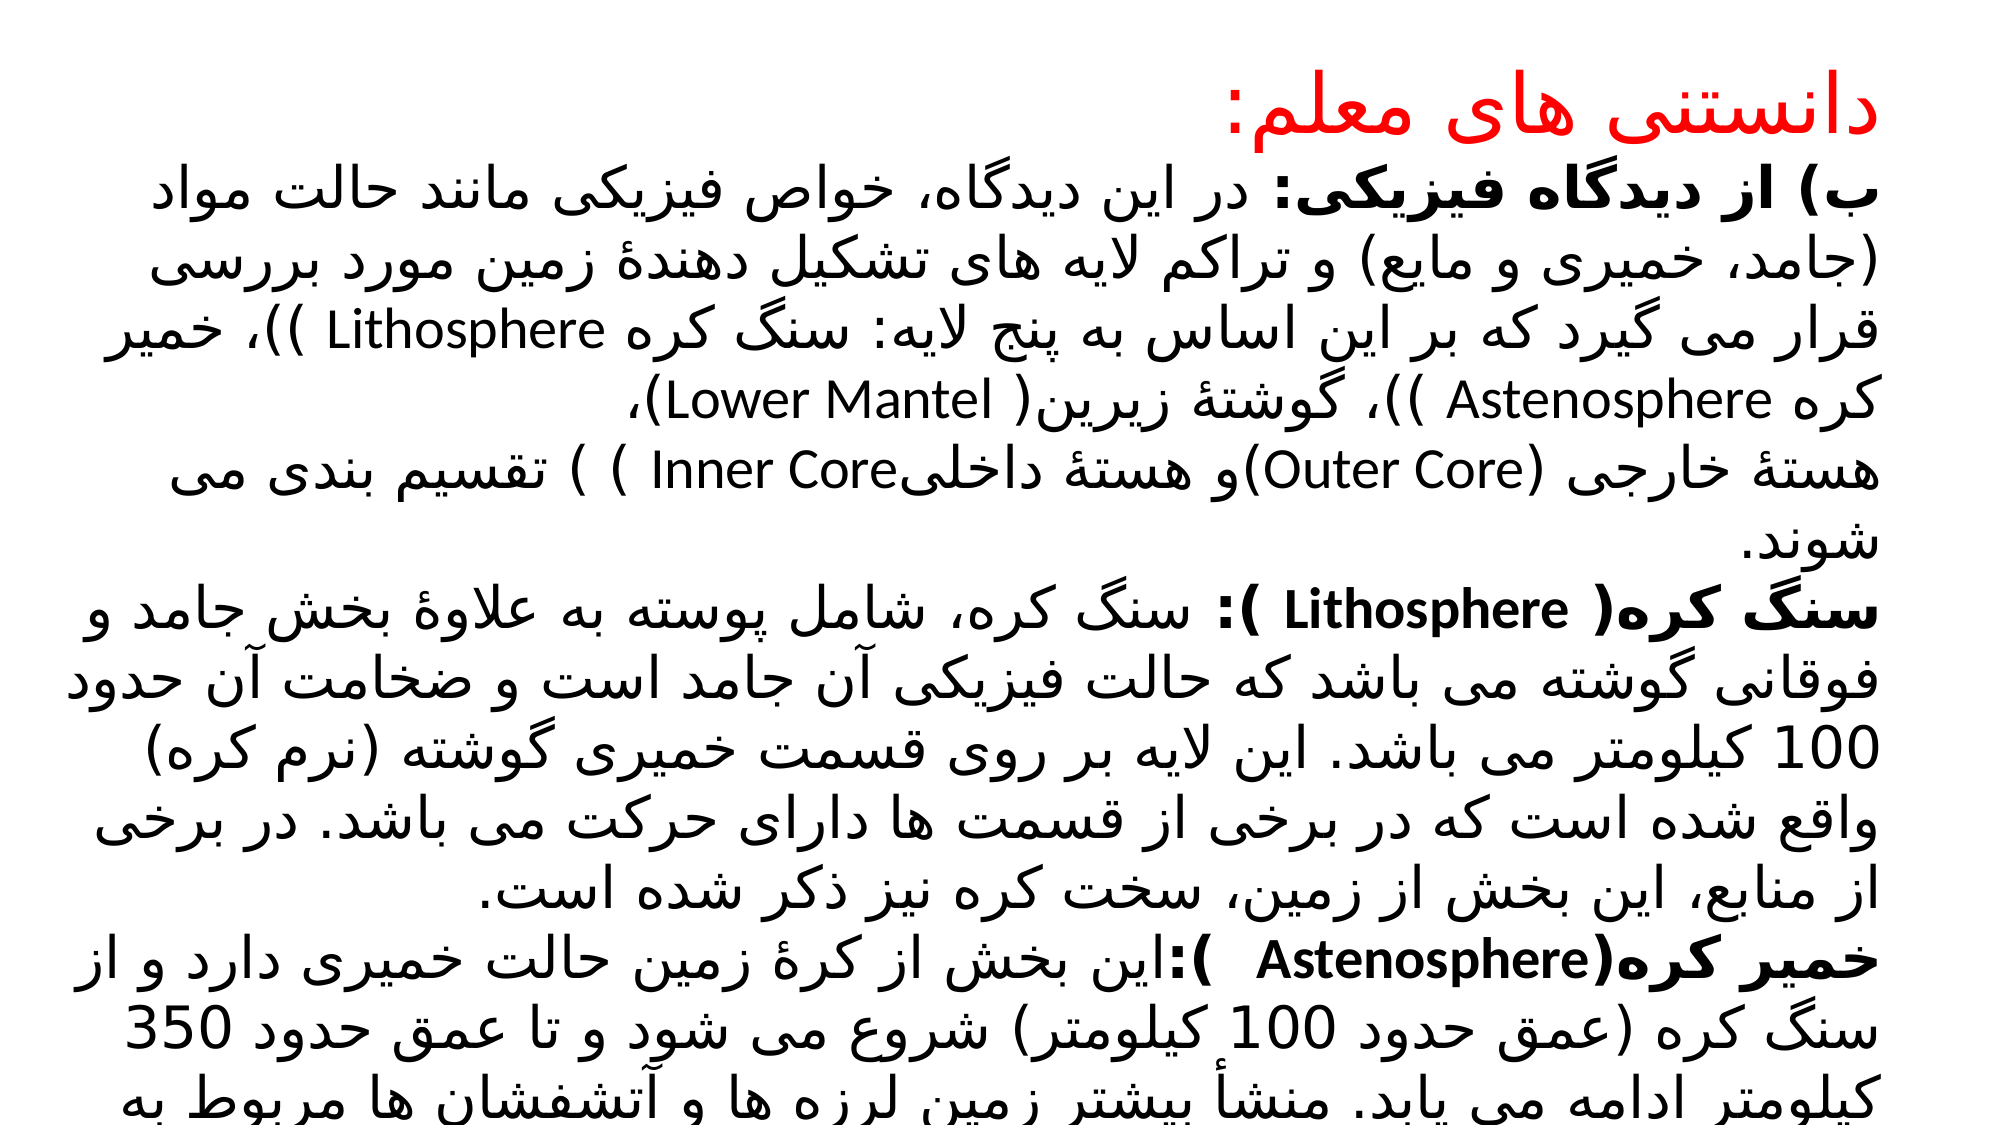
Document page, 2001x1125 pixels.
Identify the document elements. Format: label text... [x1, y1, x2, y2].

text_box دانستنی های معلم: ب) از دیدگاه فیزیکی: در این دیدگاه، خواص فیزیکی مانند حالت مواد (جامد، خمیری و مایع) و تراکم لایه های تشکیل دهندهٔ زمین مورد بررسی قرار می گیرد که بر این اساس به پنج لایه: سنگ کره Lithosphere ))، خمیر کره Astenosphere ))، گوشتهٔ زیرین( Lower Mantel)، هستهٔ خارجی (Outer Core)و هستهٔ داخلیInner Core ) ) تقسیم بندی می شوند. سنگ کره( Lithosphere ): سنگ کره، شامل پوسته به علاوهٔ بخش جامد و فوقانی گوشته می باشد که حالت فیزیکی آن جامد است و ضخامت آن حدود 100 کیلومتر می باشد. این لایه بر روی قسمت خمیری گوشته (نرم کره) واقع شده است که در برخی از قسمت ها دارای حرکت می باشد. در برخی از منابع، این بخش از زمین، سخت کره نیز ذکر شده است. خمیر کره(Astenosphere ):این بخش از کرهٔ زمین حالت خمیری دارد و از سنگ کره (عمق حدود 100 کیلومتر) شروع می شود و تا عمق حدود 350 کیلومتر ادامه می یابد. منشأ بیشتر زمین لرزه ها و آتشفشان ها مربوط به این لایه می باشد. در برخی از منابع این لایه را با نا مهای «نرم کره » و «سست کره » ذکر کرده اند. [21, 43, 1898, 1125]
picture [87, 737, 423, 828]
